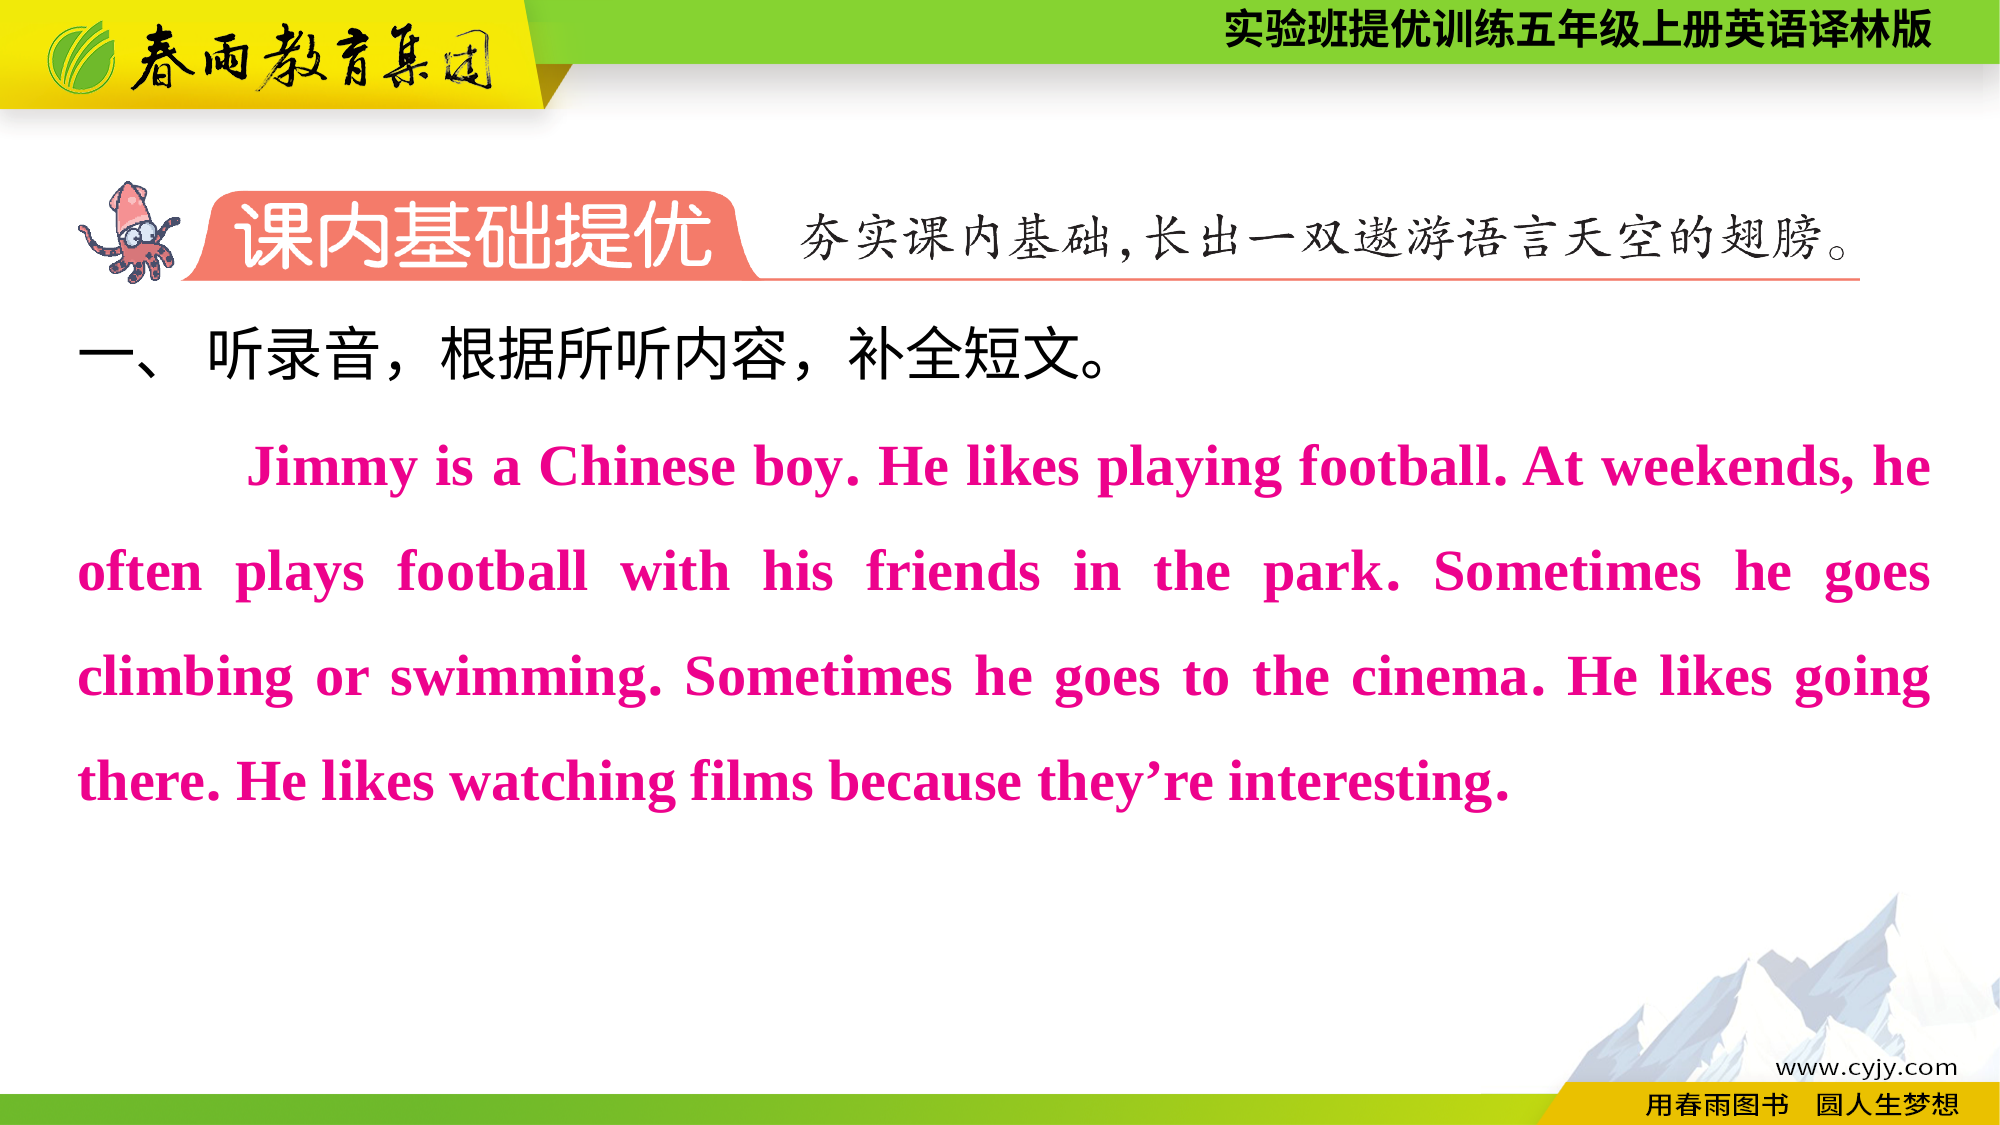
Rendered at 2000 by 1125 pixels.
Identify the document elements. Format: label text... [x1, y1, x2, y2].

text_box Jimmy is a Chinese boy. He likes playing football. At weekends, he often plays football with his friends in the park. Sometimes he goes climbing or swimming. Sometimes he goes to the cinema. He likes going there. He likes watching films because they’re interesting. [62, 384, 1947, 820]
picture [0, 0, 2000, 1125]
list 一、 听录音，根据所听内容，补全短文。 [62, 154, 1947, 384]
